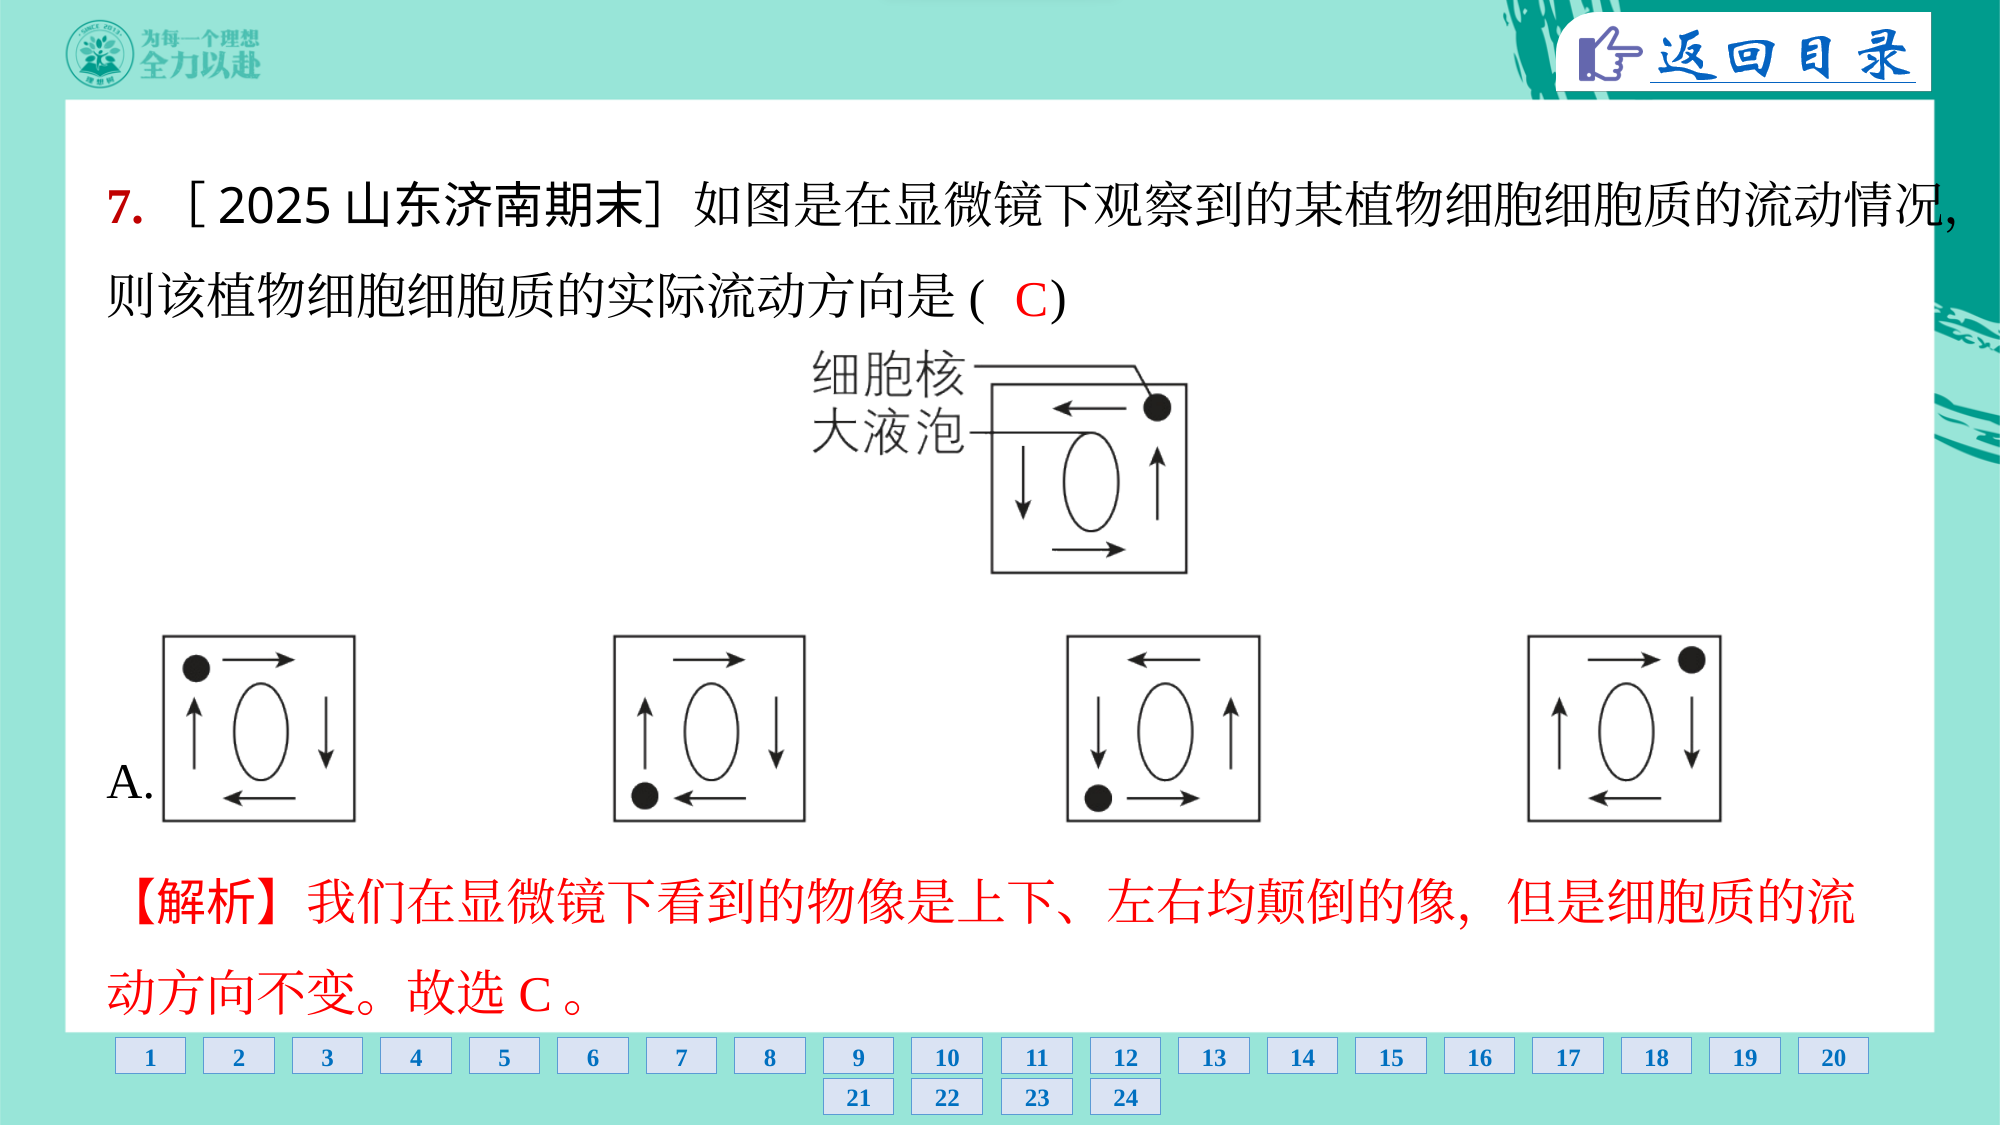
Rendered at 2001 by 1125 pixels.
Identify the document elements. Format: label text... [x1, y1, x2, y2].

text_box 【解析】我们在显微镜下看到的物像是上下、左右均颠倒的像，但是细胞质的流 动方向不变。故选C。 [106, 838, 1895, 1022]
text_box A. B. C. D. [106, 600, 1894, 824]
picture [0, 0, 2000, 1125]
text_box C [996, 234, 1067, 327]
text_box 7.［2025山东济南期末］如图是在显微镜下观察到的某植物细胞细胞质的流动情况， 则该植物细胞细胞质的实际流动方向是( ) [106, 141, 1895, 325]
